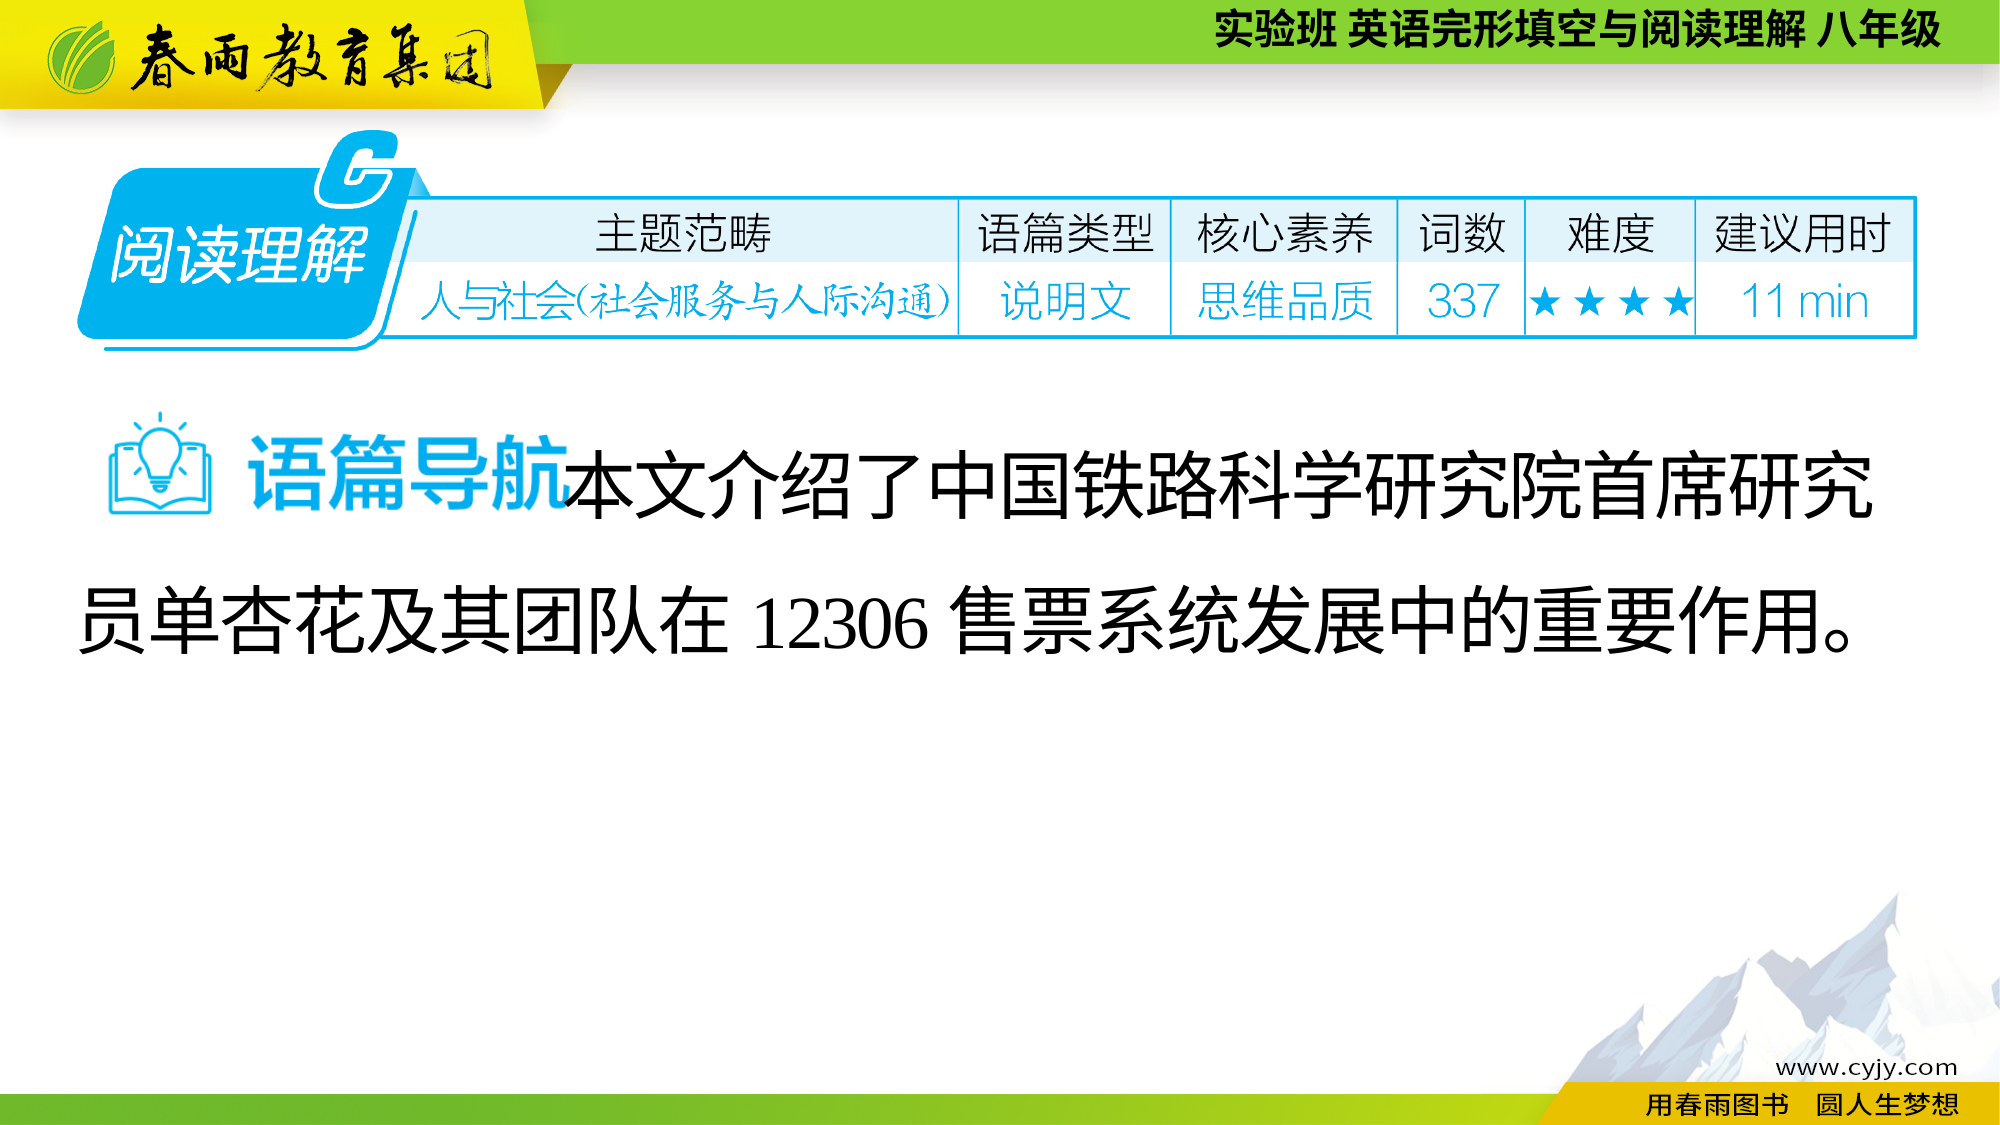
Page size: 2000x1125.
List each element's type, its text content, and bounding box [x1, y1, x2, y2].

list 本文介绍了中国铁路科学研究院首席研究员单杏花及其团队在12306售票系统发展中的重要作用。 [59, 386, 1944, 657]
picture [0, 0, 2000, 1125]
